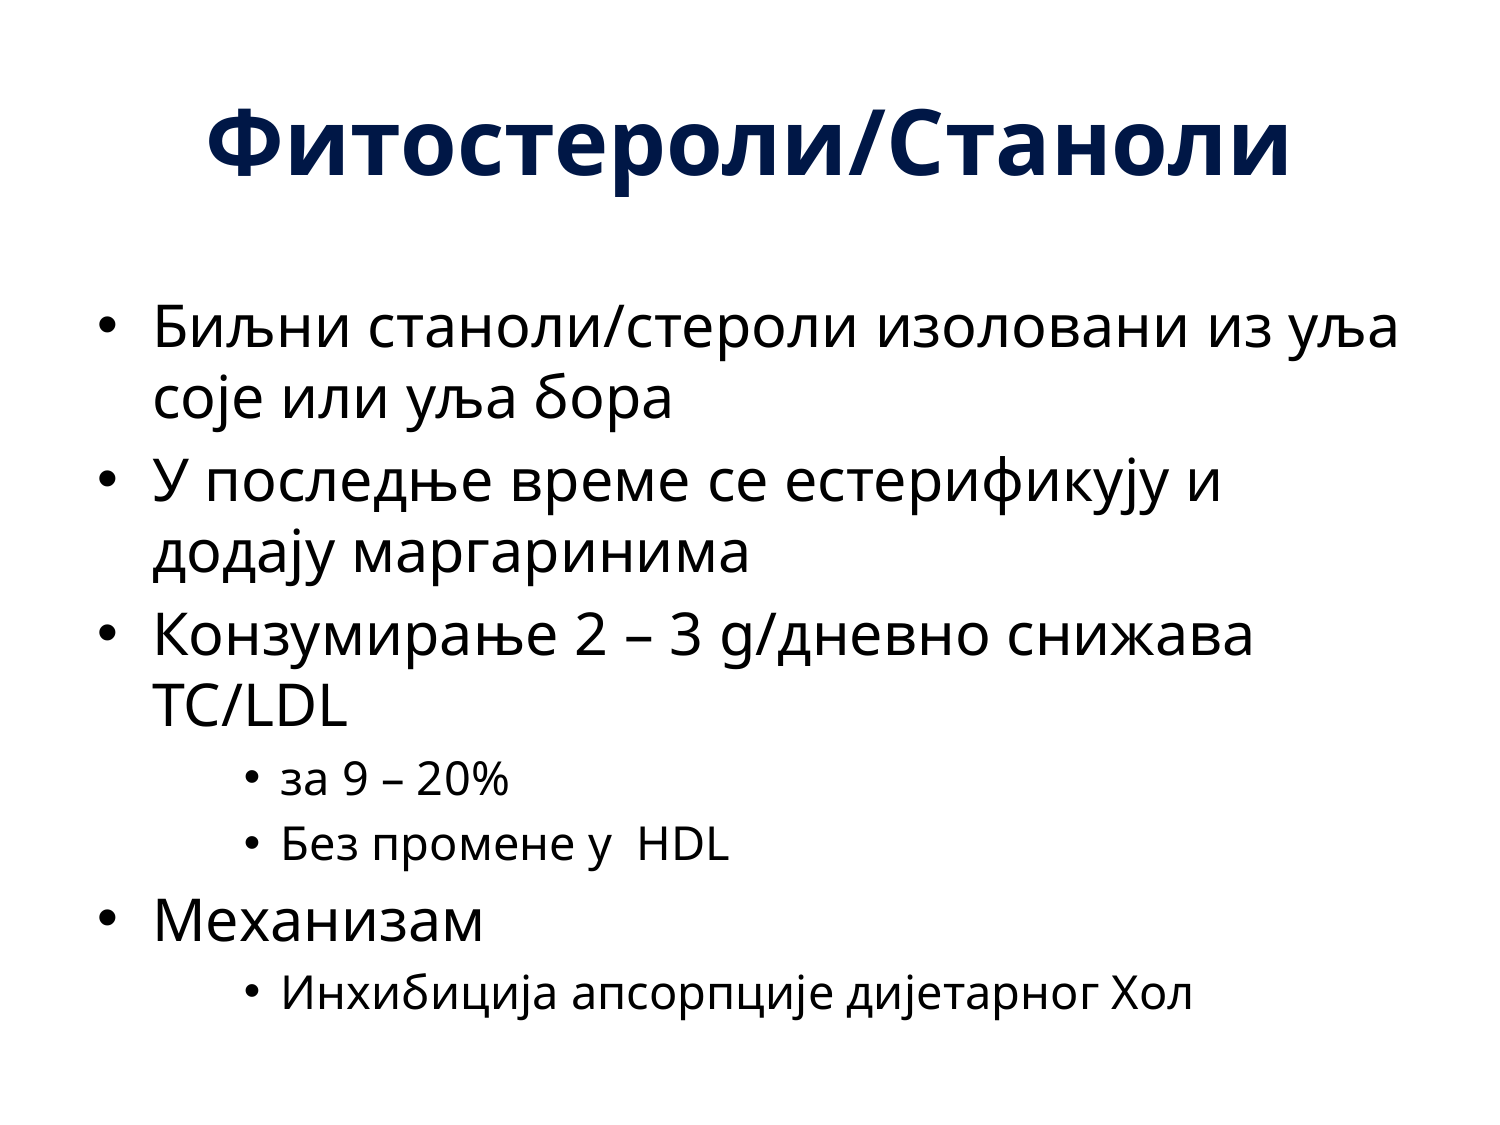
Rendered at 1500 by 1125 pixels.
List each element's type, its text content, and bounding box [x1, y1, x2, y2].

list Биљни станоли/стероли изоловани из уља соје или уља бора У последње време се естерификују и додају маргаринима Конзумирање 2 – 3 g/дневно снижава TC/LDL за 9 – 20% Без промене у HDL Механизам Инхибиција апсорпције дијетарног Хол [82, 281, 1432, 1032]
title Фитостероли/Станоли [75, 45, 1425, 233]
